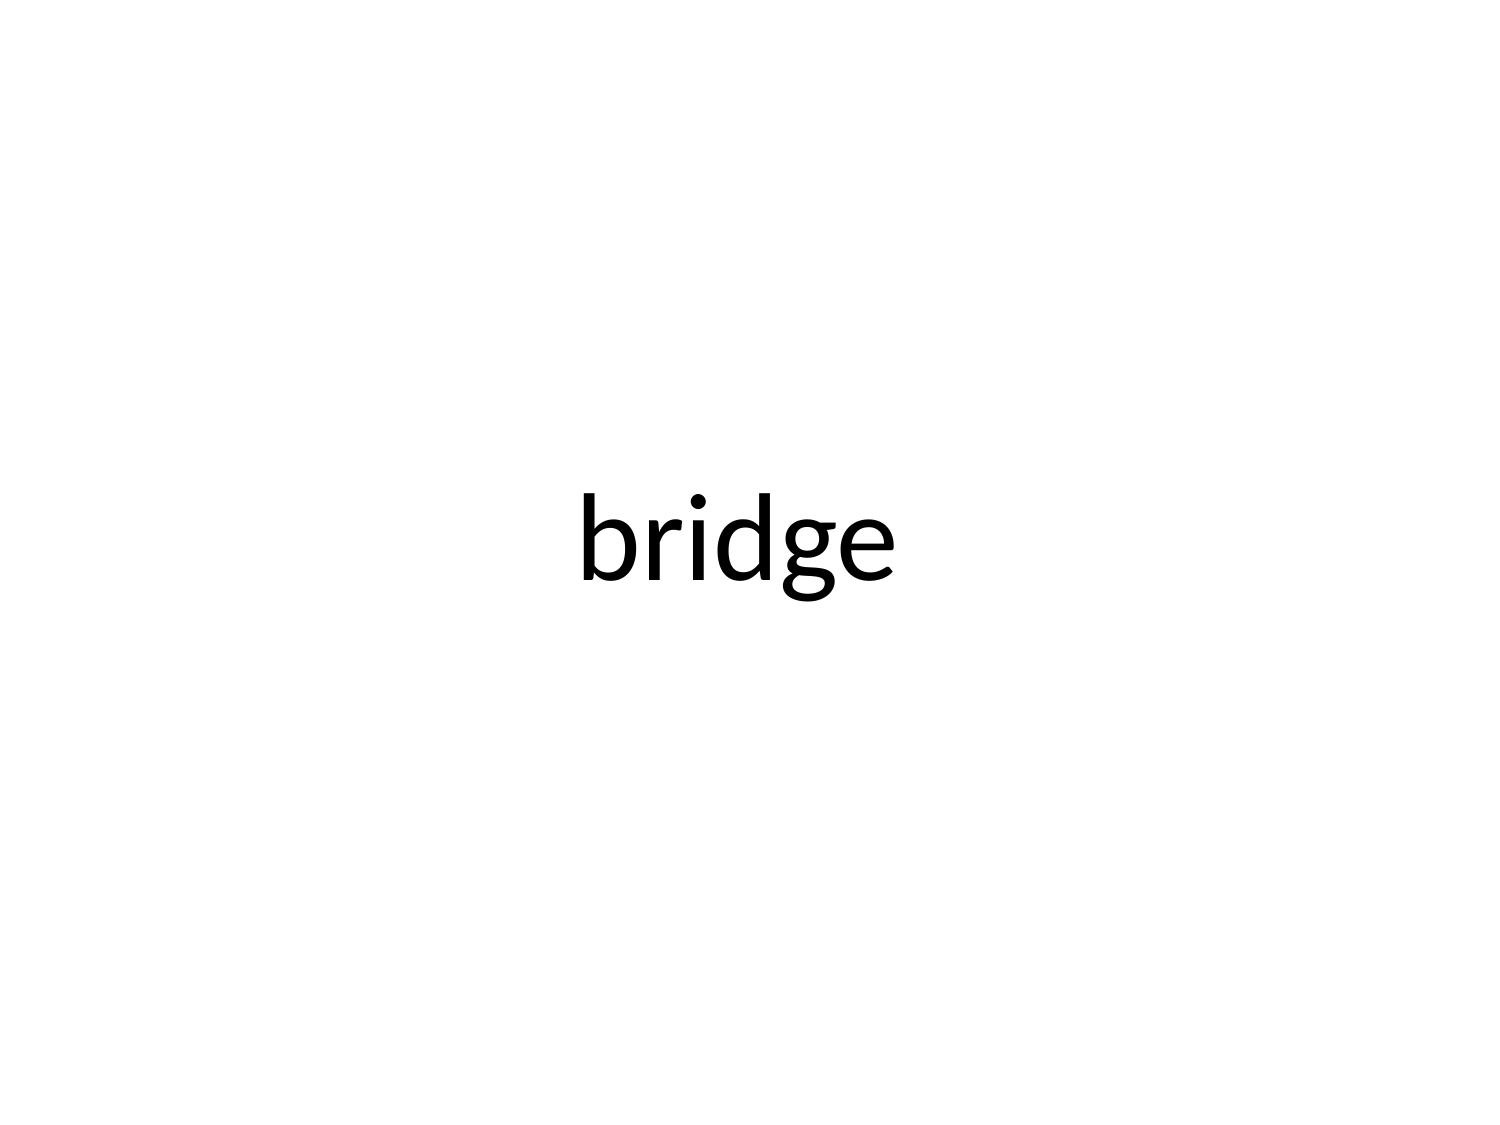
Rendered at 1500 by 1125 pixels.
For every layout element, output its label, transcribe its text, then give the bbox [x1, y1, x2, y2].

list bridge [62, 249, 1413, 993]
